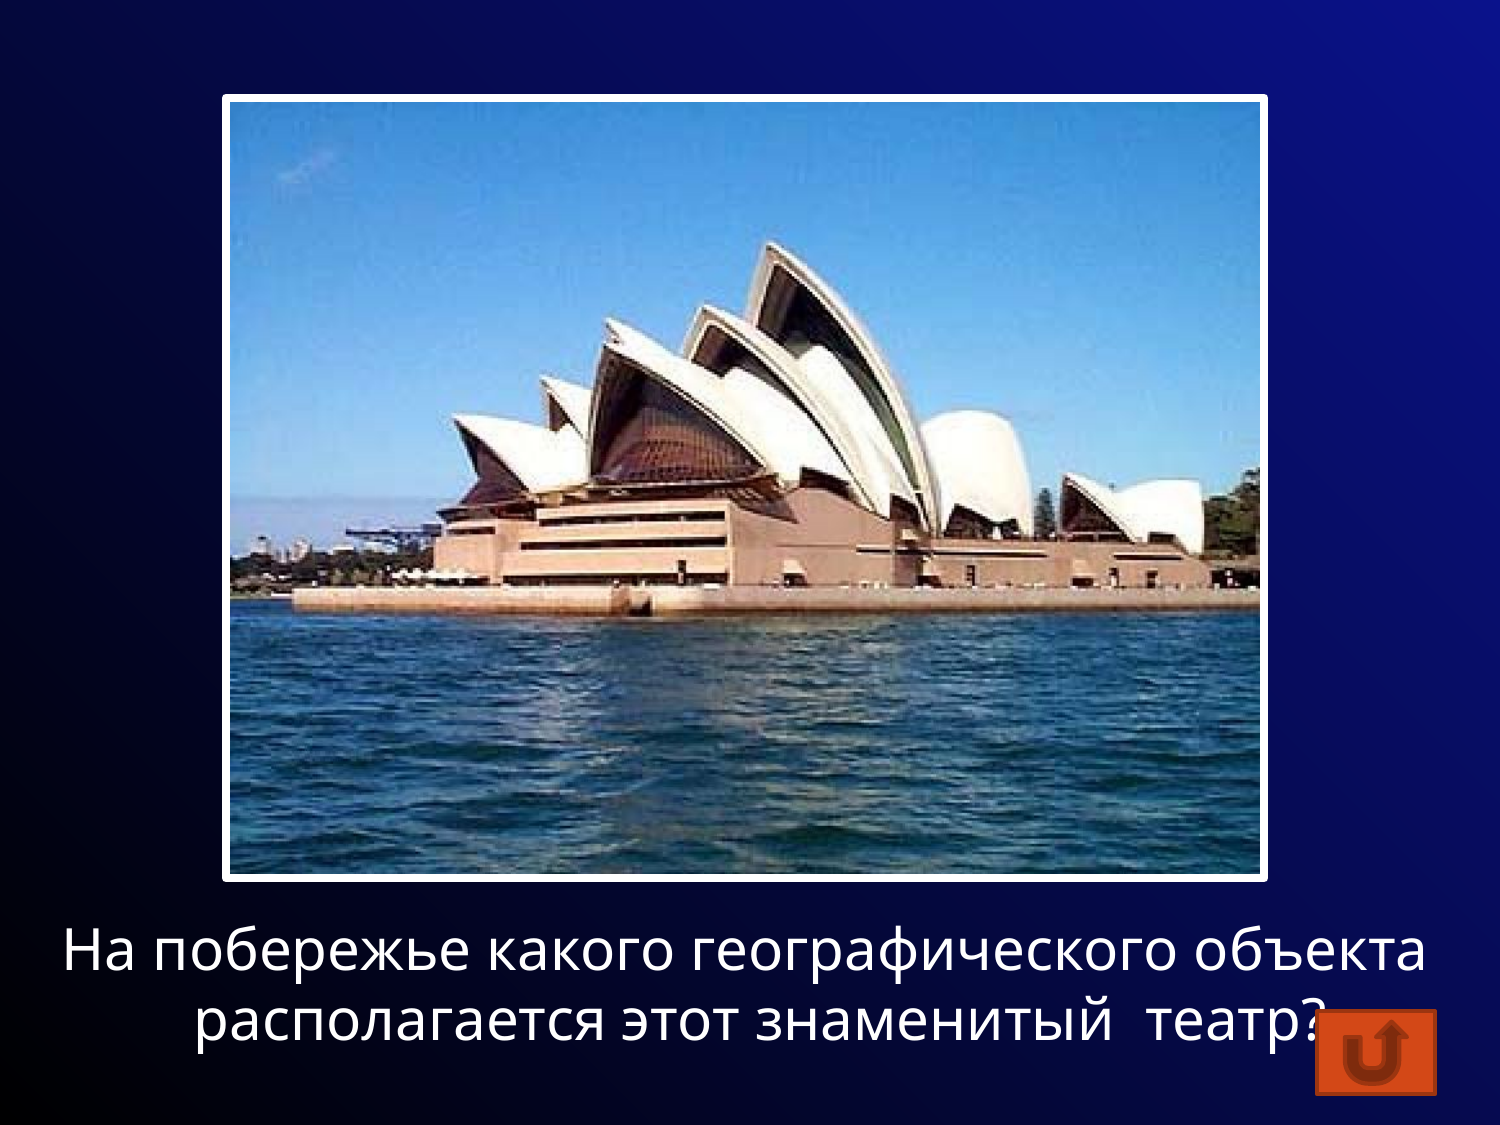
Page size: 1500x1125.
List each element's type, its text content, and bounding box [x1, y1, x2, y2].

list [229, 101, 1261, 875]
text_box На побережье какого географического объекта располагается этот знаменитый театр? [46, 905, 1474, 1060]
text_box [1315, 1009, 1437, 1096]
